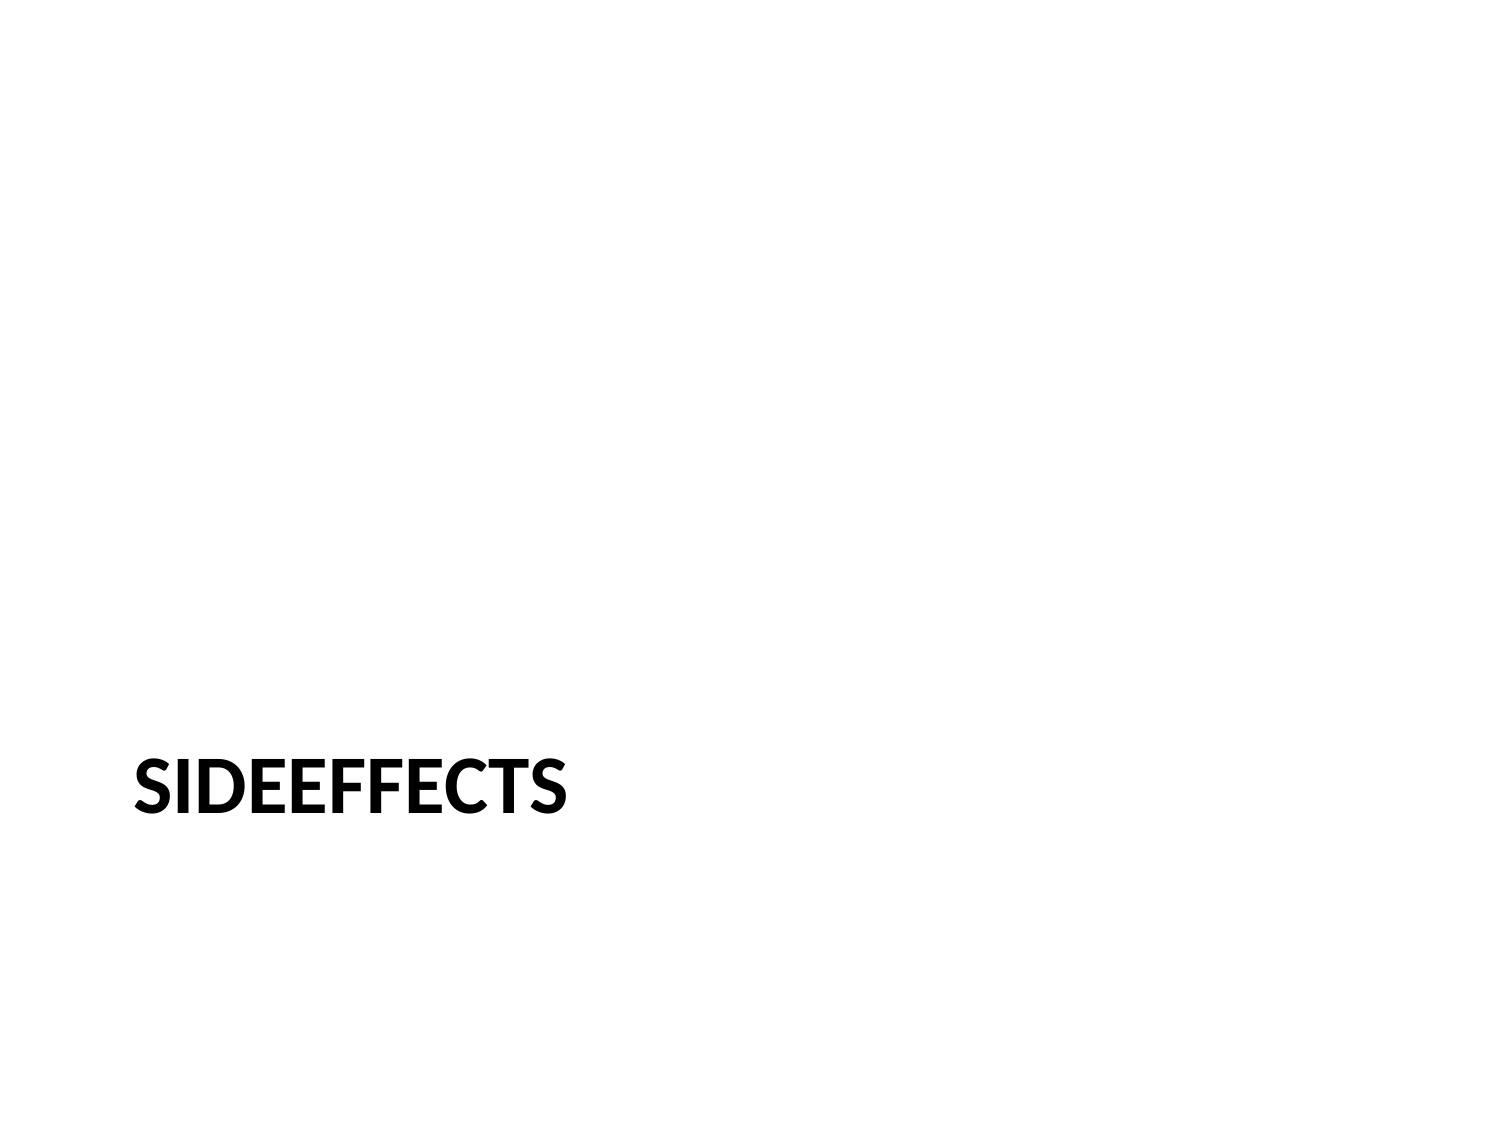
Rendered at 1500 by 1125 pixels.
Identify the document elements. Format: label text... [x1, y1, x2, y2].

title Sideeffects [118, 722, 1394, 947]
